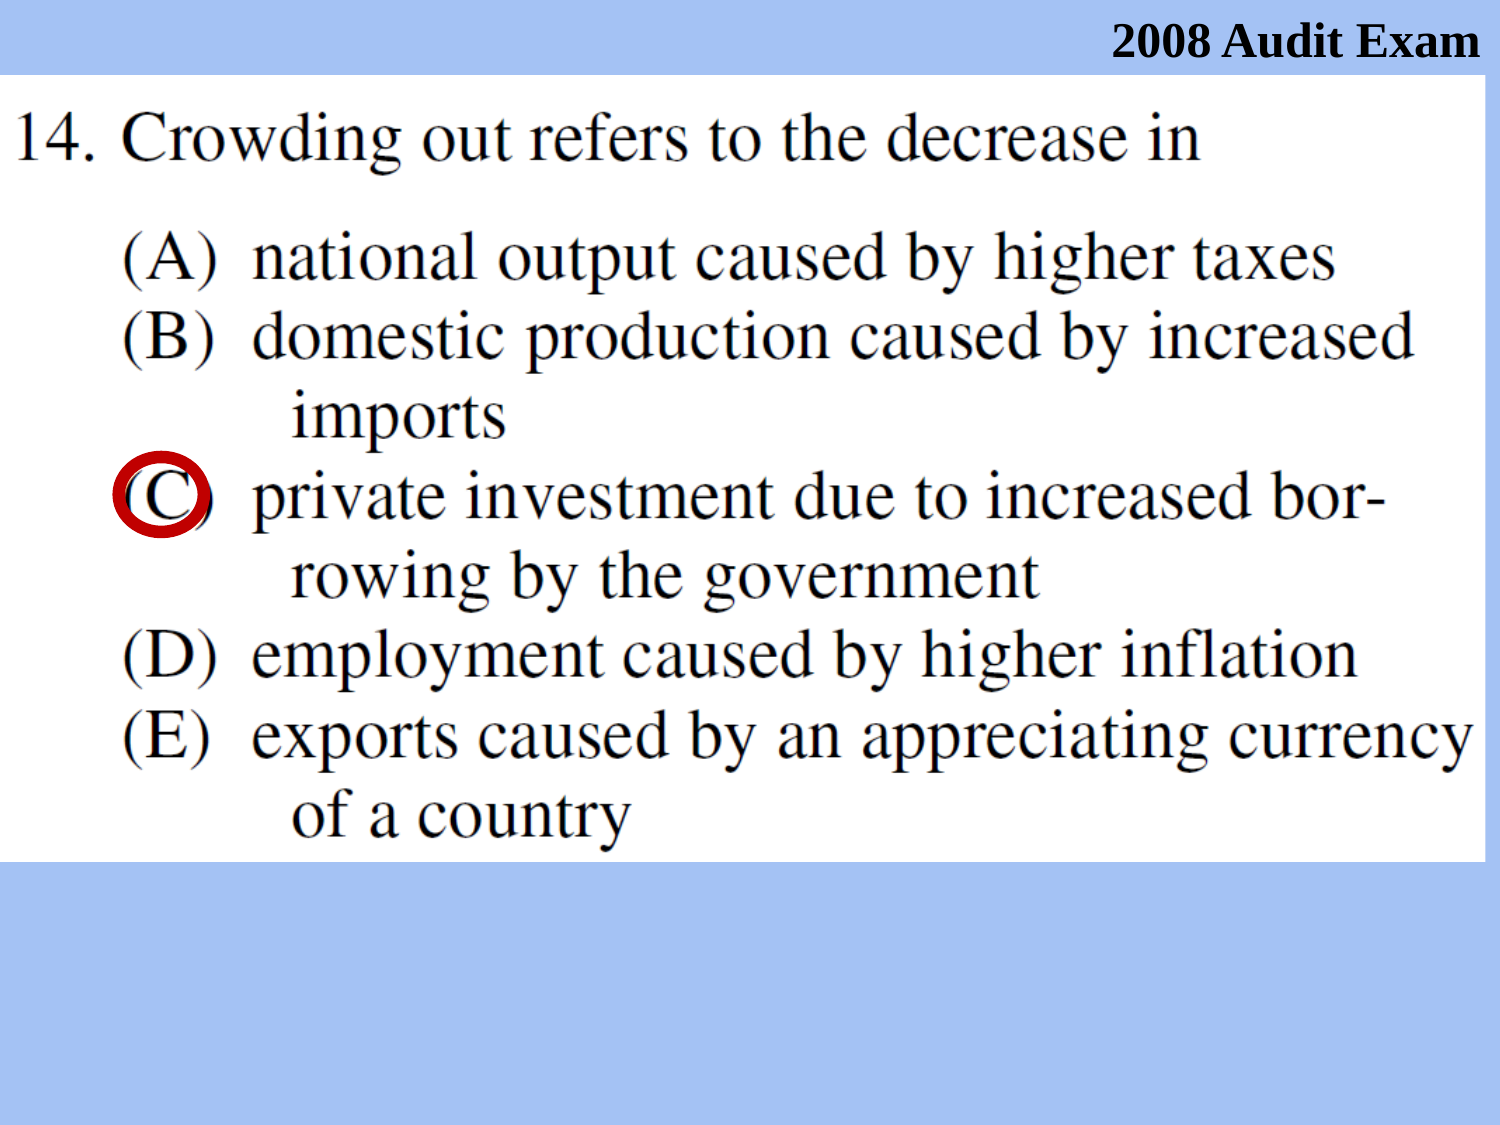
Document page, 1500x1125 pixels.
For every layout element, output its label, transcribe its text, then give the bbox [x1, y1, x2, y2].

text_box 2008 Audit Exam [1096, 0, 1500, 76]
picture [0, 75, 1486, 862]
